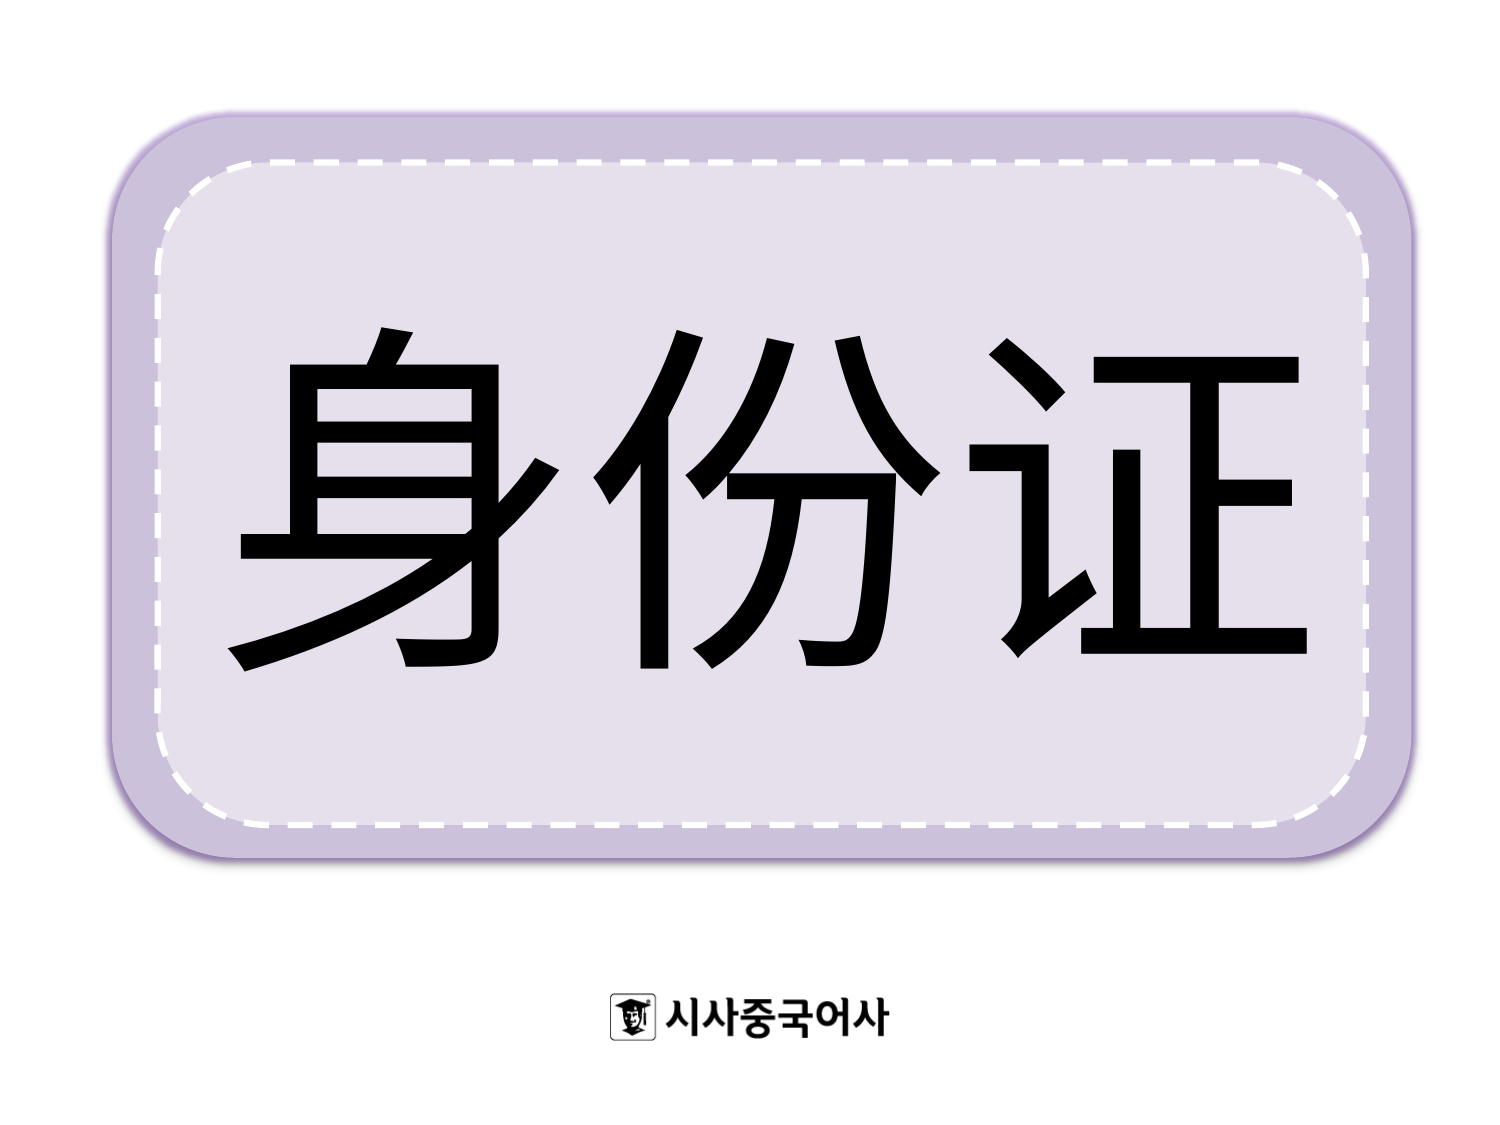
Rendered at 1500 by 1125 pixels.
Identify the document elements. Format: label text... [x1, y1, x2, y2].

text_box 身份证 [162, 160, 1371, 824]
picture [602, 987, 898, 1047]
